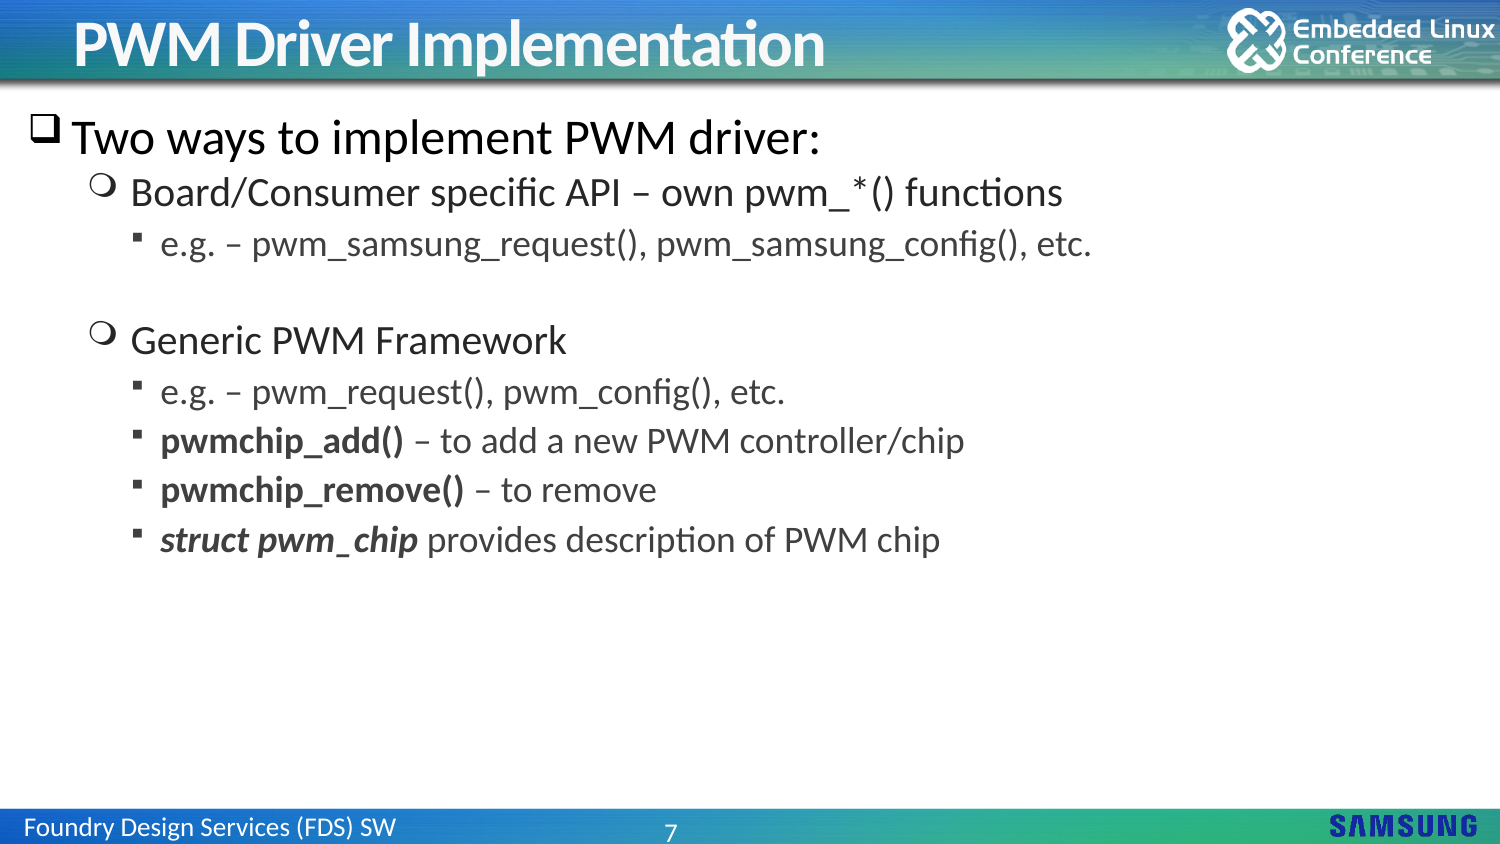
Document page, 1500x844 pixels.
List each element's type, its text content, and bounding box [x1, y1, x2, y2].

list Two ways to implement PWM driver: Board/Consumer specific API – own pwm_*() functions e.g. – pwm_samsung_request(), pwm_samsung_config(), etc. Generic PWM Framework e.g. – pwm_request(), pwm_config(), etc. pwmchip_add() – to add a new PWM controller/chip pwmchip_remove() – to remove struct pwm_chip provides description of PWM chip [12, 96, 1475, 798]
picture [0, 0, 1500, 844]
title PWM Driver Implementation [58, 1, 1430, 78]
